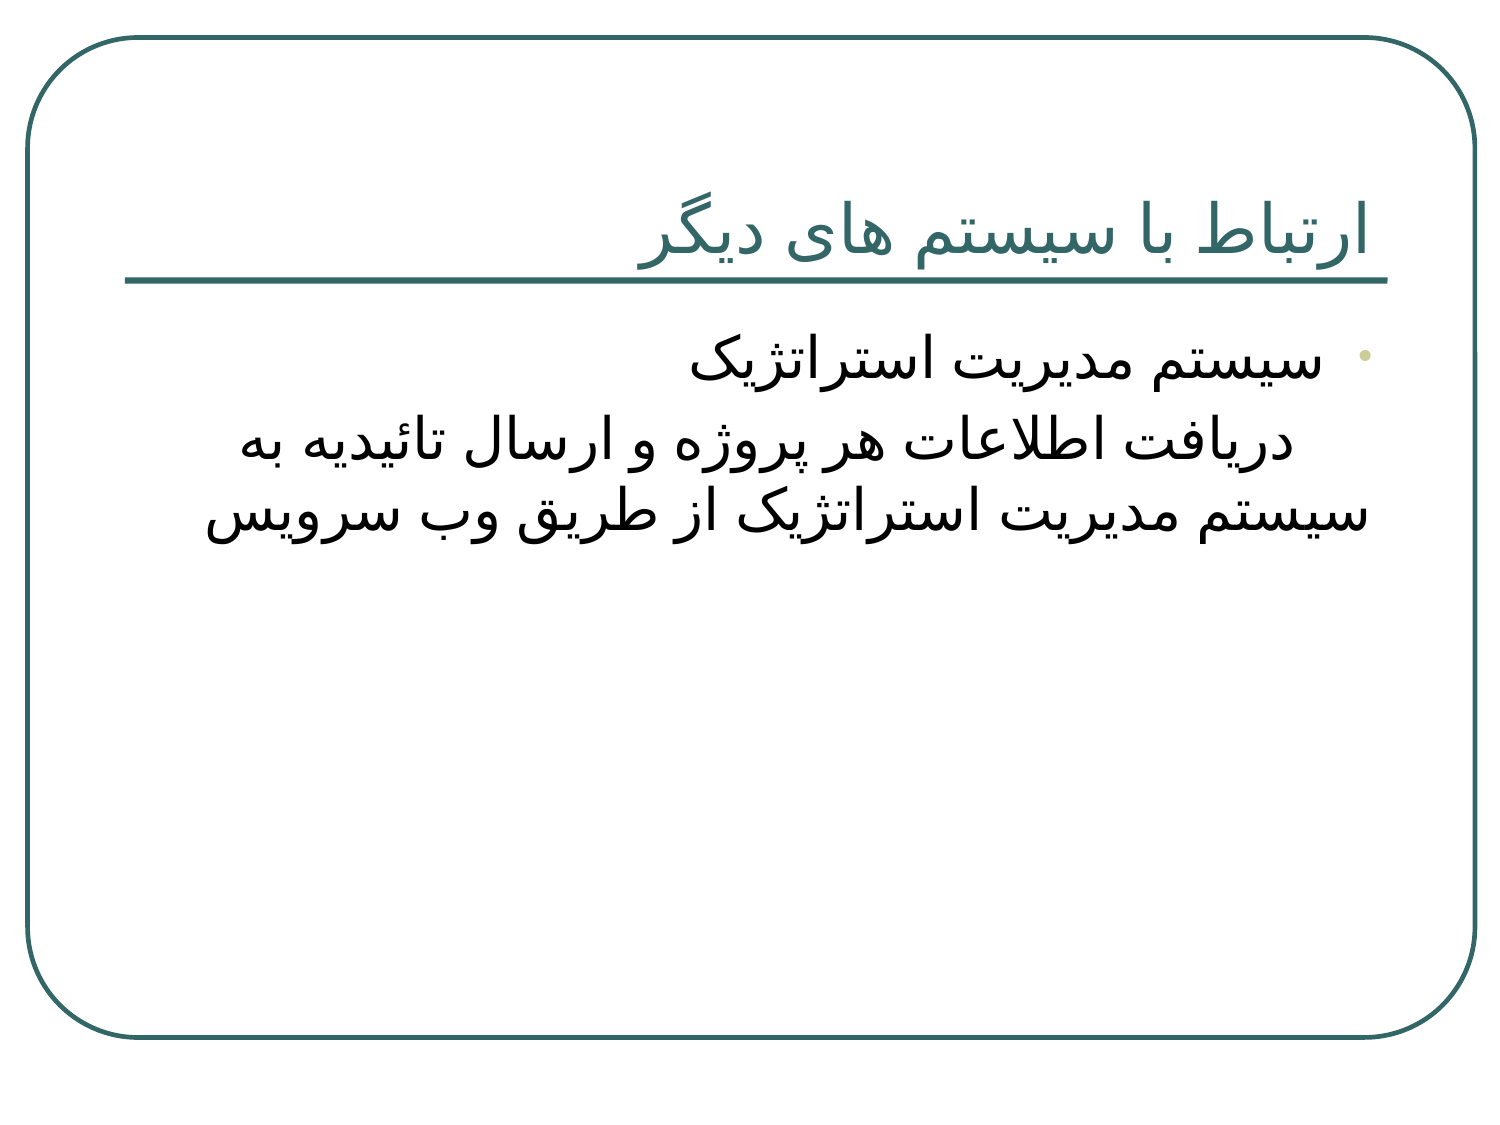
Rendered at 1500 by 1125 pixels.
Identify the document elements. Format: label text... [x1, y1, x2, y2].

title ارتباط با سیستم های دیگر [125, 87, 1388, 275]
list سیستم مدیریت استراتژیک دریافت اطلاعات هر پروژه و ارسال تائیدیه به سیستم مدیریت استراتژیک از طریق وب سرویس [125, 312, 1388, 975]
